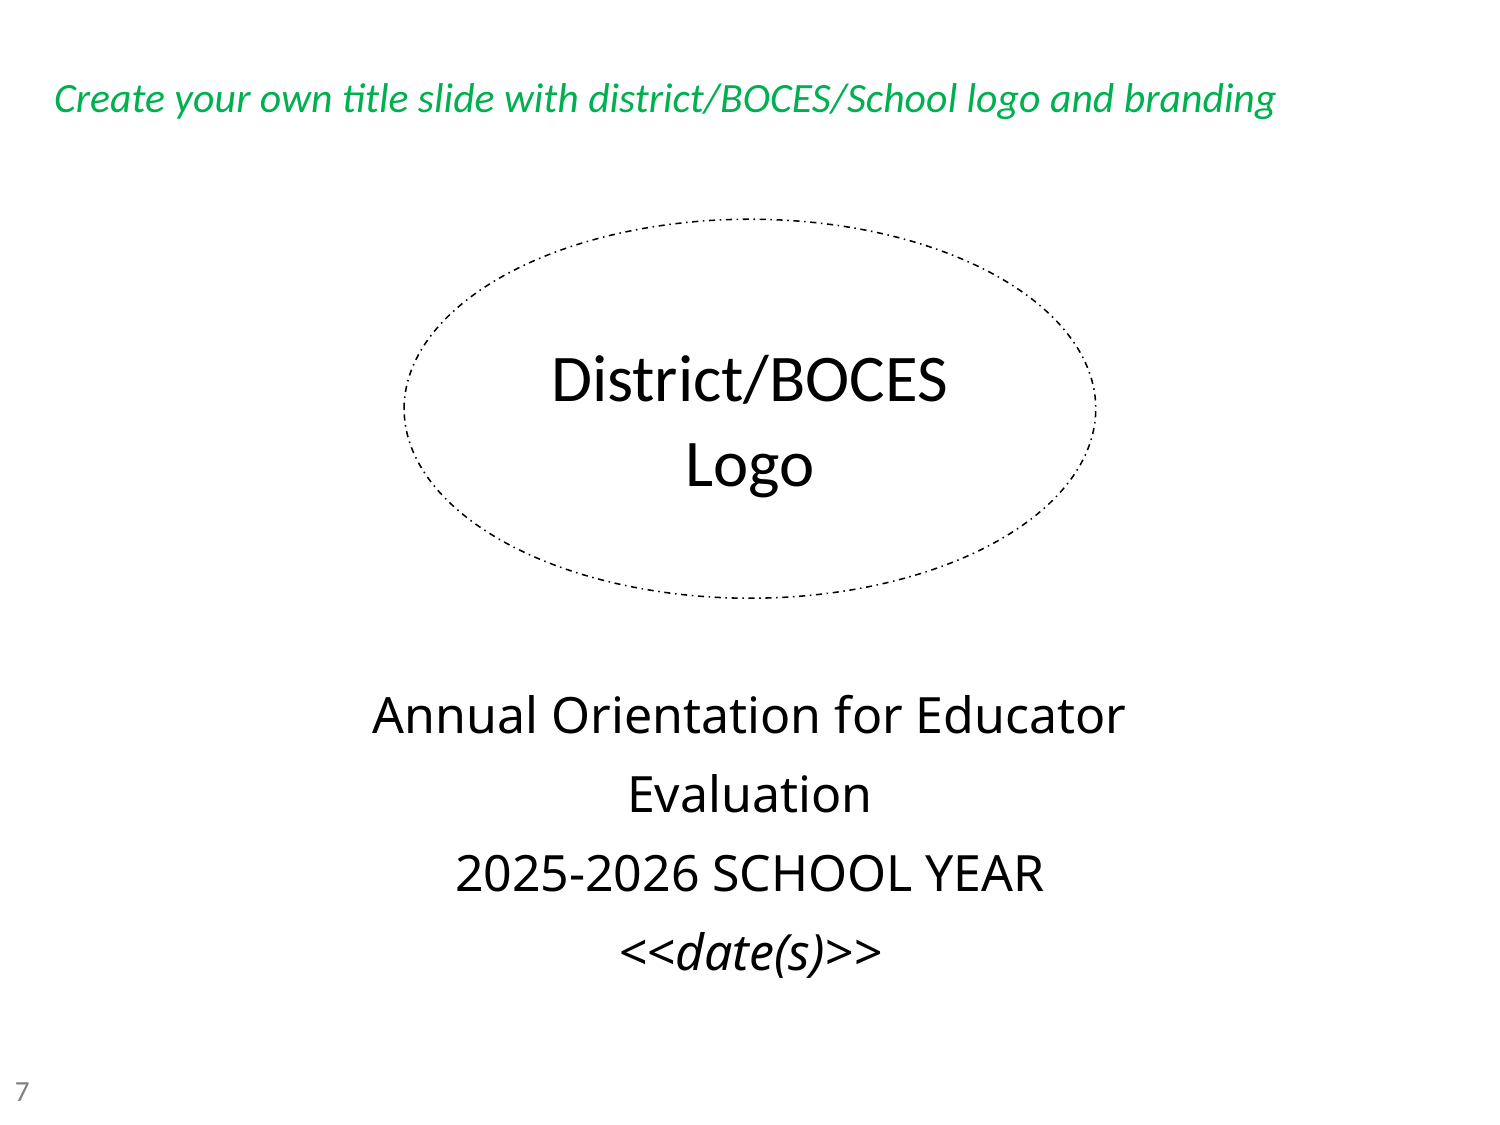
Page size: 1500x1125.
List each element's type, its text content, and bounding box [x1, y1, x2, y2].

text_box Create your own title slide with district/BOCES/School logo and branding [39, 63, 1332, 128]
title Annual Orientation for Educator Evaluation 2025-2026 SCHOOL YEAR <<date(s)>> [251, 663, 1249, 894]
text_box District/BOCES Logo [404, 219, 1096, 599]
slide_number 7 [0, 1065, 338, 1125]
